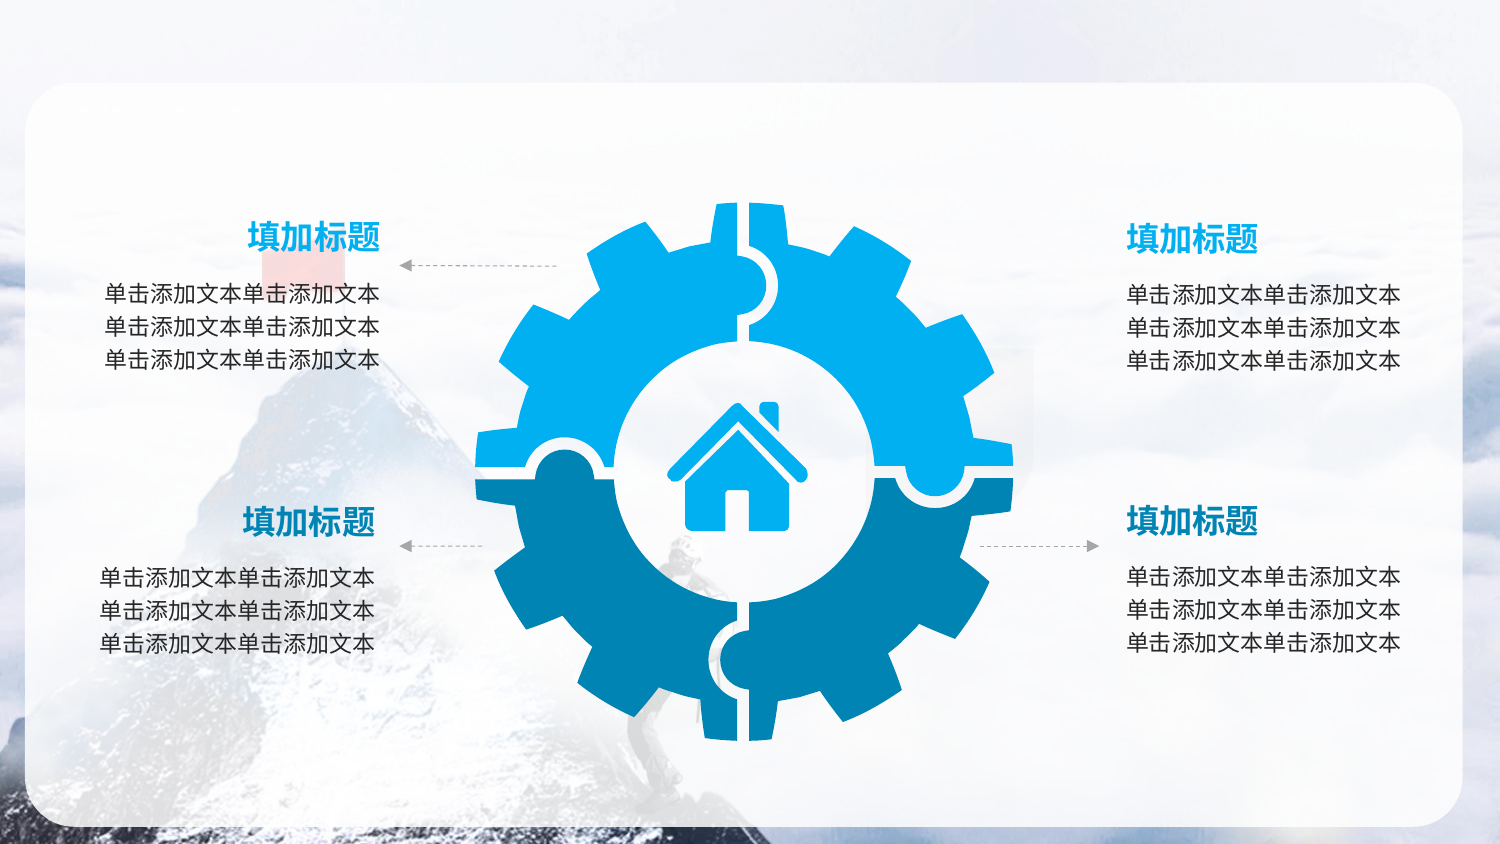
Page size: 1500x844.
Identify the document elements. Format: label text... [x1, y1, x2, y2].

text_box [399, 259, 417, 272]
picture [0, 0, 1500, 844]
text_box [749, 202, 1014, 497]
text_box 填加标题 单击添加文本单击添加文本单击添加文本单击添加文本单击添加文本单击添加文本 [71, 209, 396, 410]
text_box [1081, 539, 1100, 553]
text_box [720, 478, 1014, 741]
text_box [475, 449, 738, 741]
text_box [667, 402, 808, 483]
text_box [475, 202, 767, 468]
text_box 填加标题 单击添加文本单击添加文本单击添加文本单击添加文本单击添加文本单击添加文本 [1111, 492, 1436, 694]
text_box [685, 429, 790, 532]
text_box 填加标题 单击添加文本单击添加文本单击添加文本单击添加文本单击添加文本单击添加文本 [1111, 211, 1436, 412]
text_box [865, 348, 1034, 517]
text_box [759, 401, 779, 432]
text_box 填加标题 单击添加文本单击添加文本单击添加文本单击添加文本单击添加文本单击添加文本 [66, 493, 391, 694]
text_box [399, 539, 417, 553]
